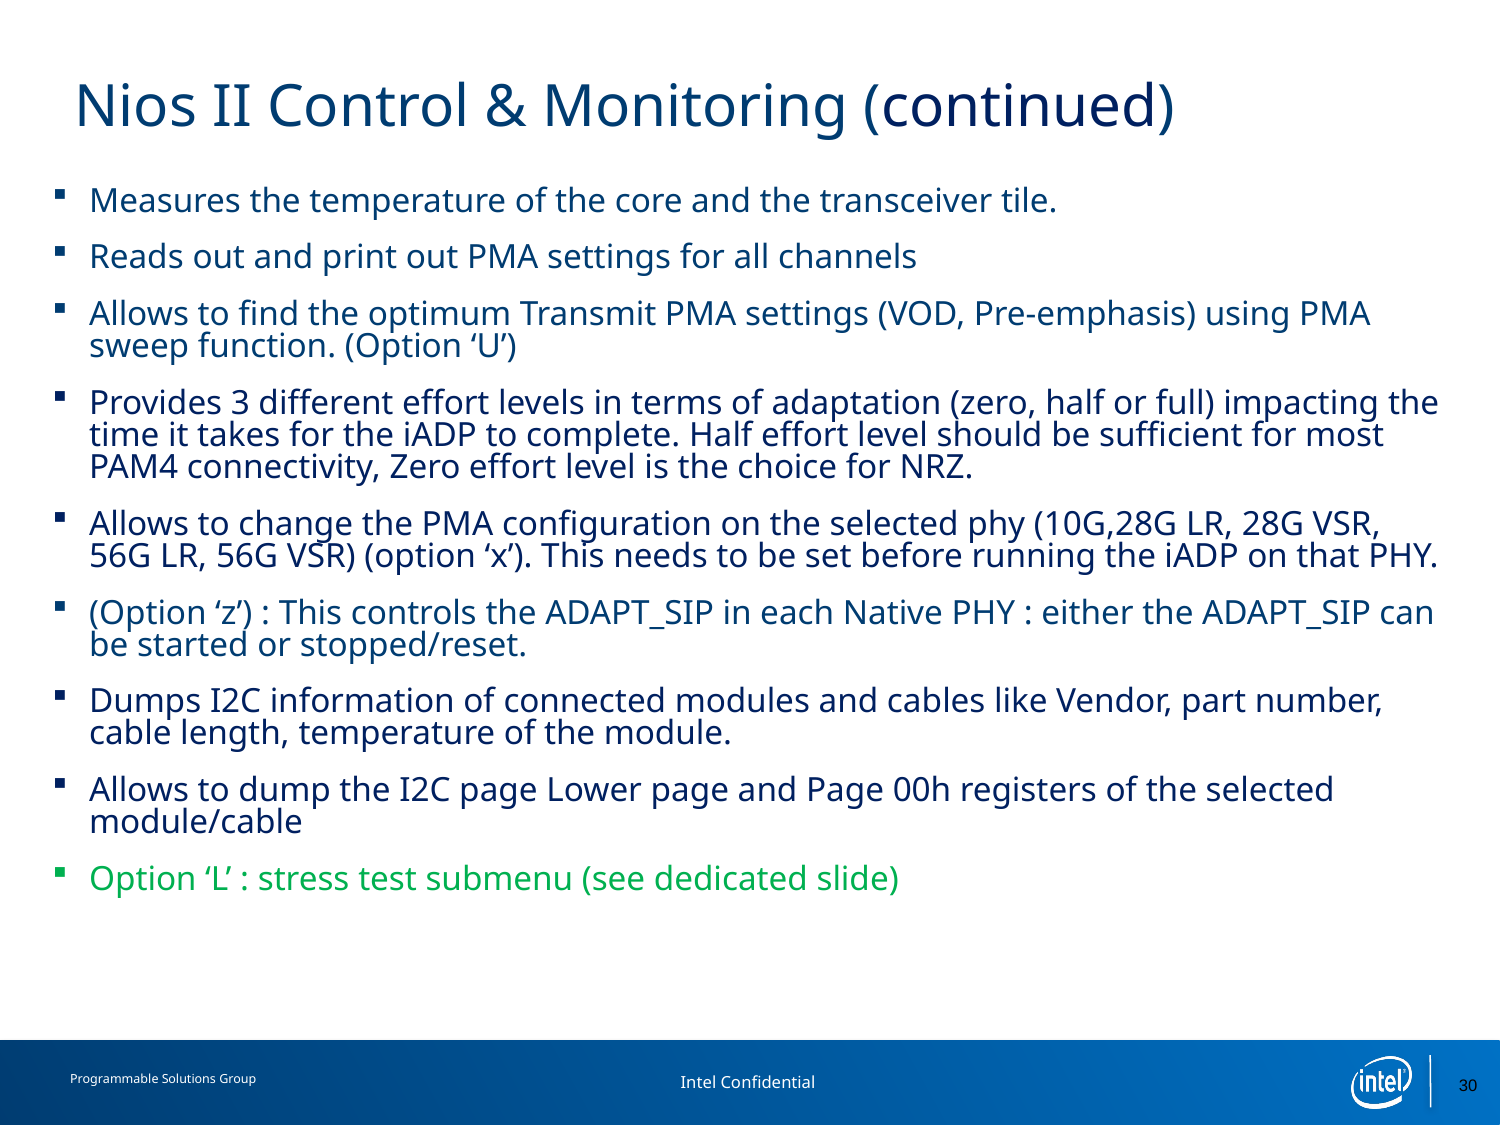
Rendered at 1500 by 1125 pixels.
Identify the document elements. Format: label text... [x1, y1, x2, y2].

slide_number 30 [1127, 1055, 1478, 1116]
list Measures the temperature of the core and the transceiver tile. Reads out and print out PMA settings for all channels Allows to find the optimum Transmit PMA settings (VOD, Pre-emphasis) using PMA sweep function. (Option ‘U’) Provides 3 different effort levels in terms of adaptation (zero, half or full) impacting the time it takes for the iADP to complete. Half effort level should be sufficient for most PAM4 connectivity, Zero effort level is the choice for NRZ. Allows to change the PMA configuration on the selected phy (10G,28G LR, 28G VSR, 56G LR, 56G VSR) (option ‘x’). This needs to be set before running the iADP on that PHY. (Option ‘z’) : This controls the ADAPT_SIP in each Native PHY : either the ADAPT_SIP can be started or stopped/reset. Dumps I2C information of connected modules and cables like Vendor, part number, cable length, temperature of the module. Allows to dump the I2C page Lower page and Page 00h registers of the selected module/cable Option ‘L’ : stress test submenu (see dedicated slide) [52, 186, 1448, 1012]
title Nios II Control & Monitoring (continued) [74, 67, 1425, 186]
